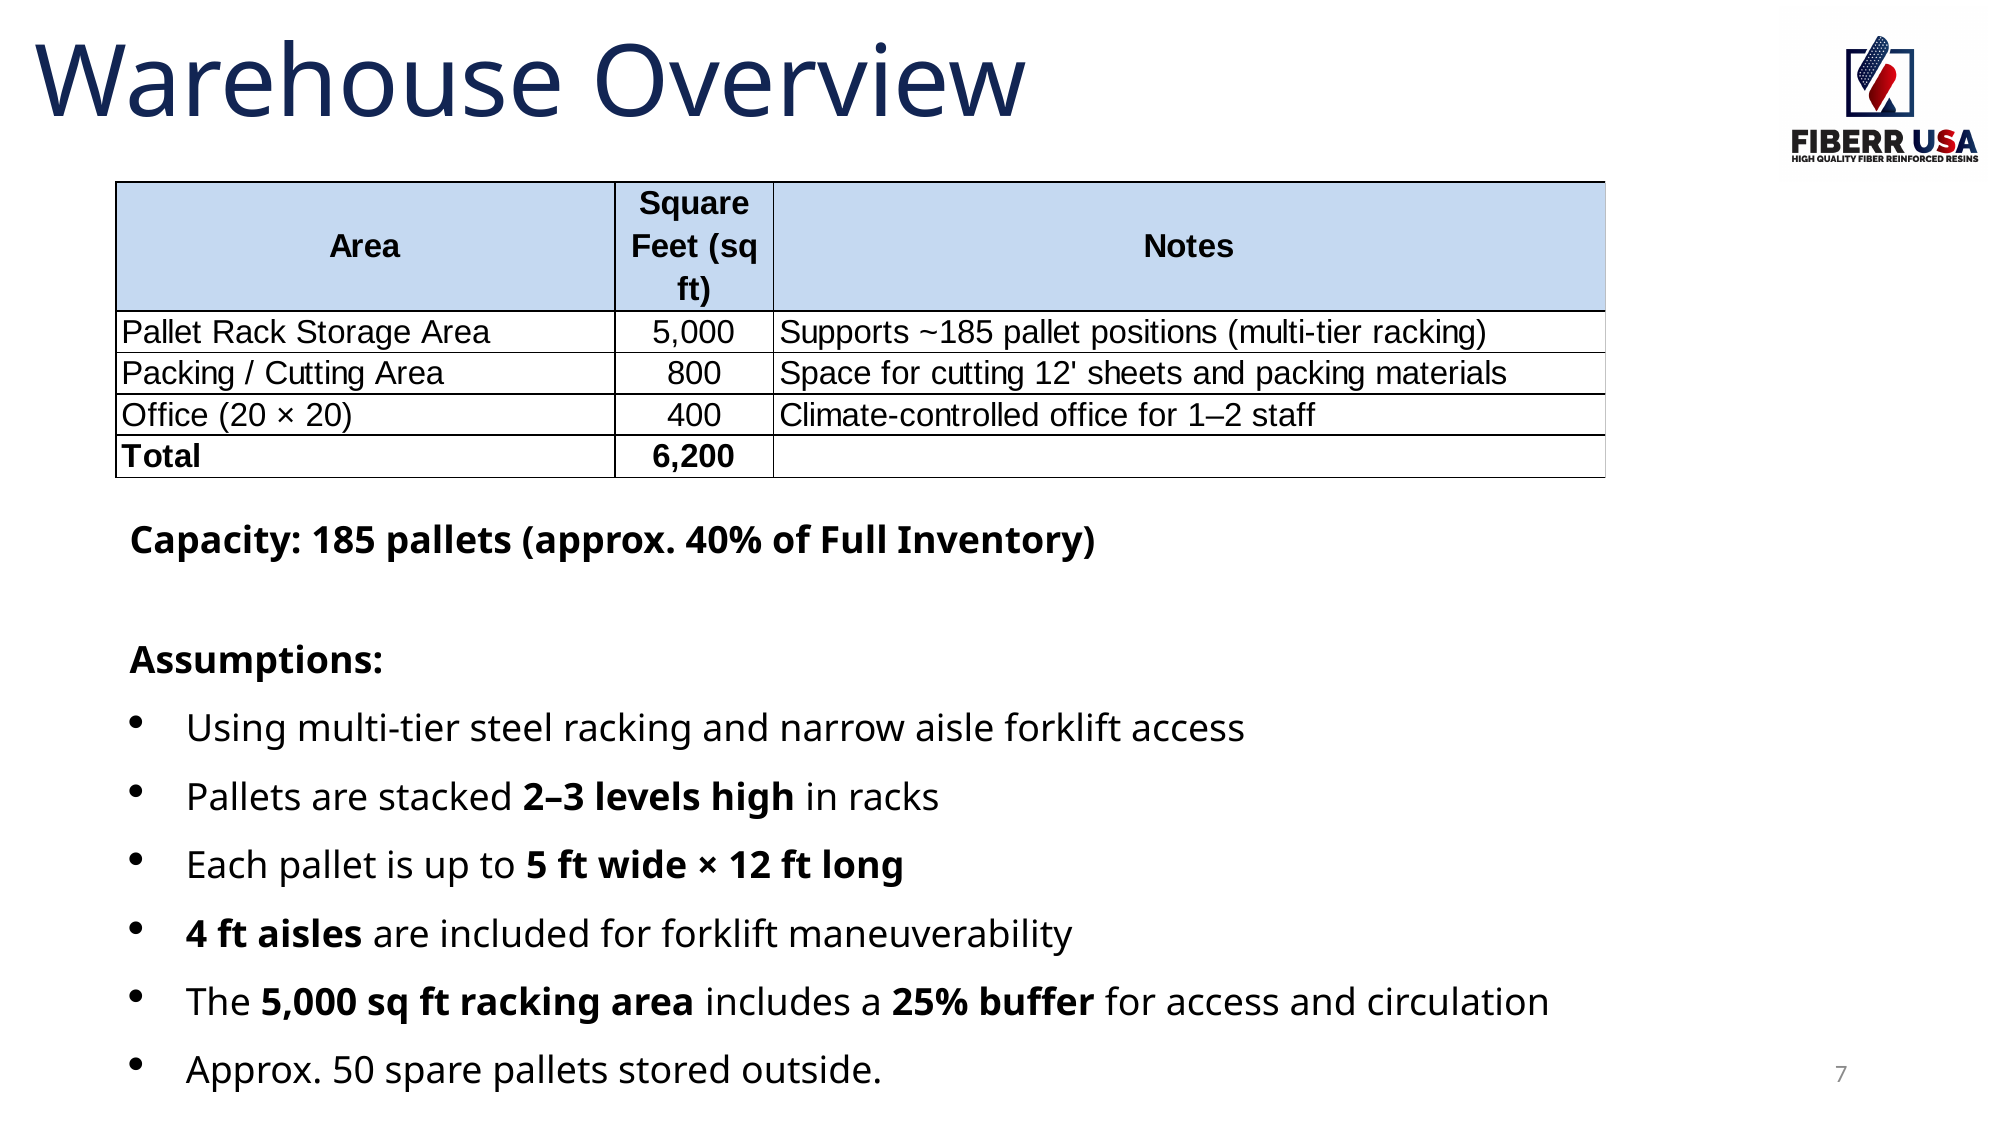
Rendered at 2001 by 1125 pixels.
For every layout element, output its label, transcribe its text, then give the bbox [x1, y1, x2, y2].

title Warehouse Overview [19, 22, 1520, 146]
picture [1779, 6, 1988, 182]
picture [114, 181, 1607, 480]
slide_number 7 [1412, 1042, 1863, 1103]
text_box Capacity: 185 pallets (approx. 40% of Full Inventory) Assumptions: Using multi-tier steel racking and narrow aisle forklift access Pallets are stacked 2–3 levels high in racks Each pallet is up to 5 ft wide × 12 ft long 4 ft aisles are included for forklift maneuverability The 5,000 sq ft racking area includes a 25% buffer for access and circulation Approx. 50 spare pallets stored outside. [114, 501, 1729, 1099]
